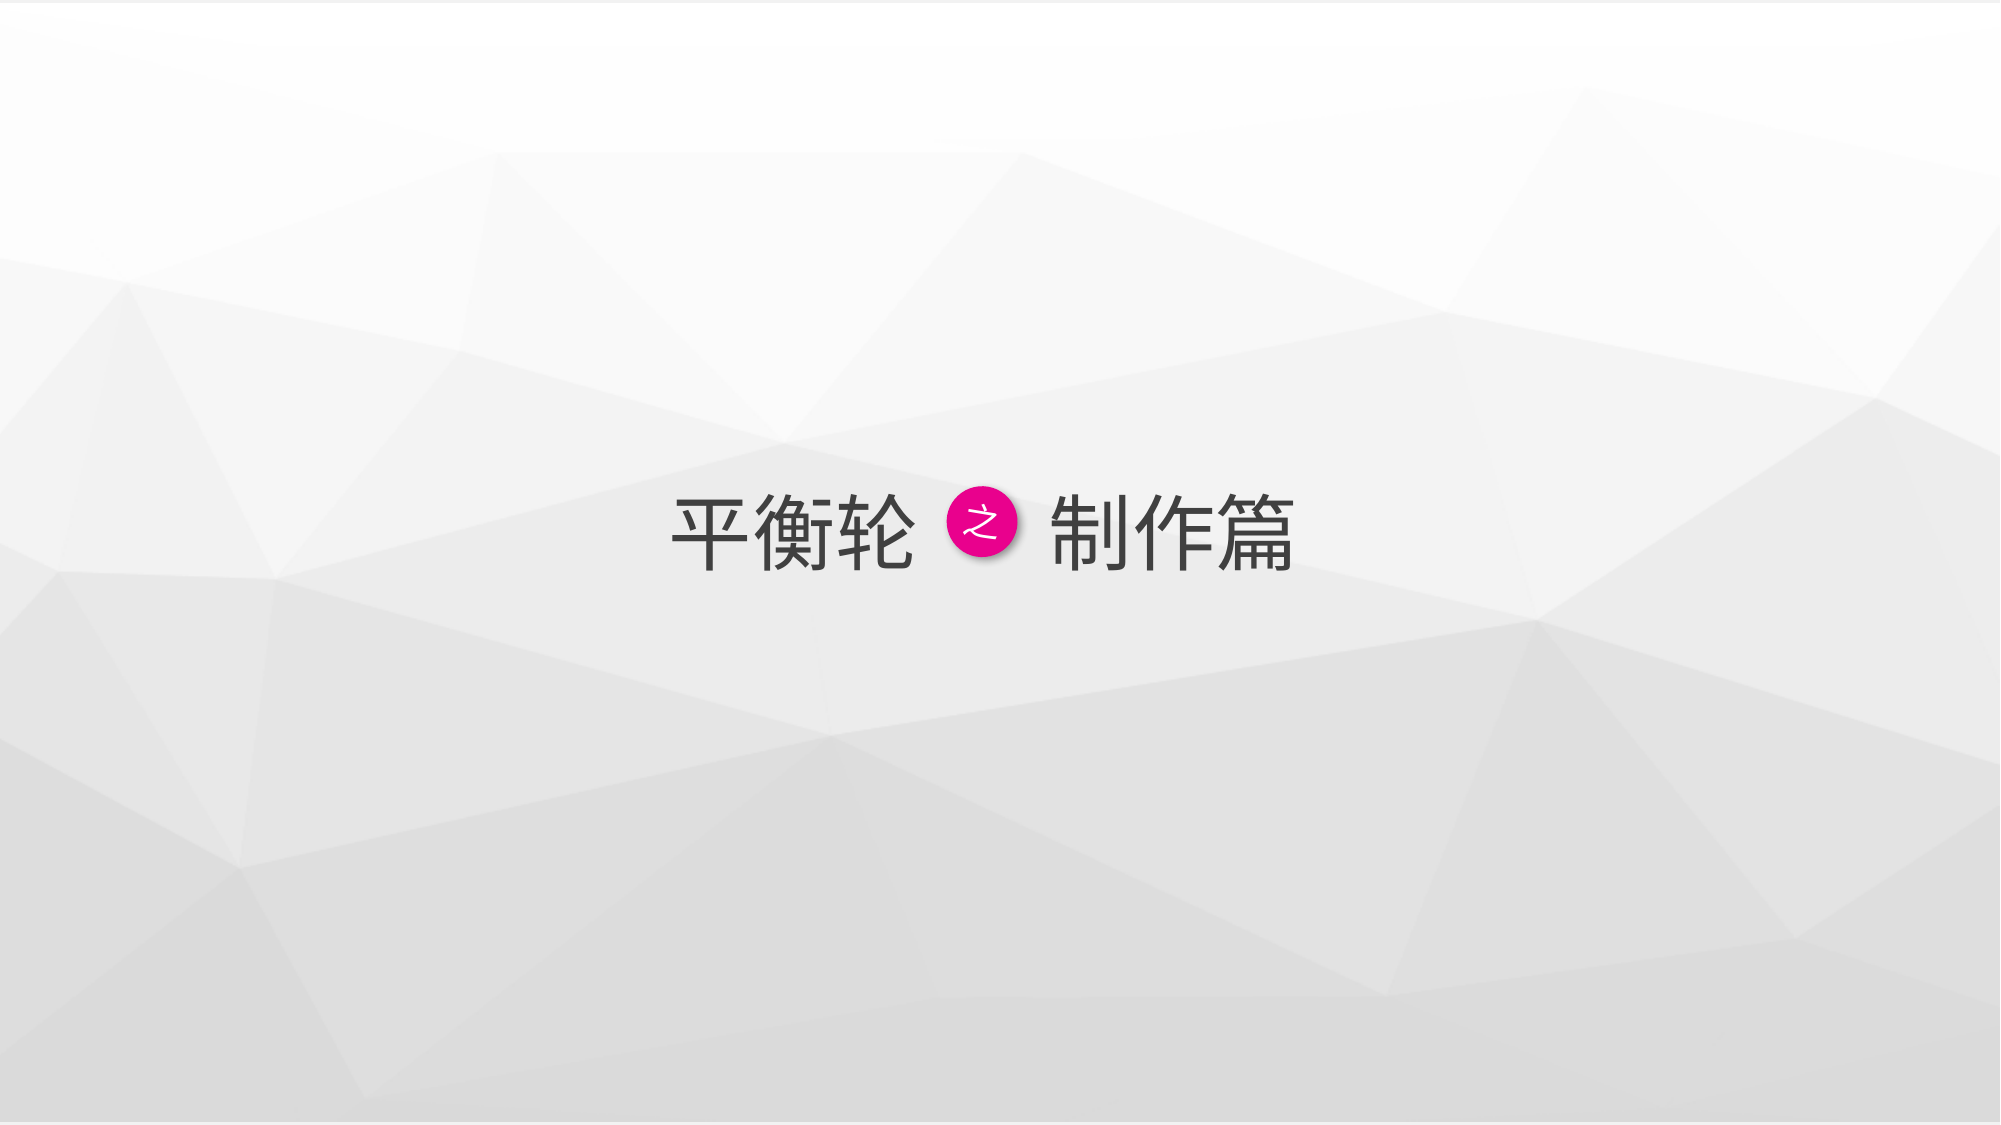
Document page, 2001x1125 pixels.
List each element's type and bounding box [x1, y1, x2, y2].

text_box [653, 457, 1347, 586]
picture [0, 3, 2000, 1122]
